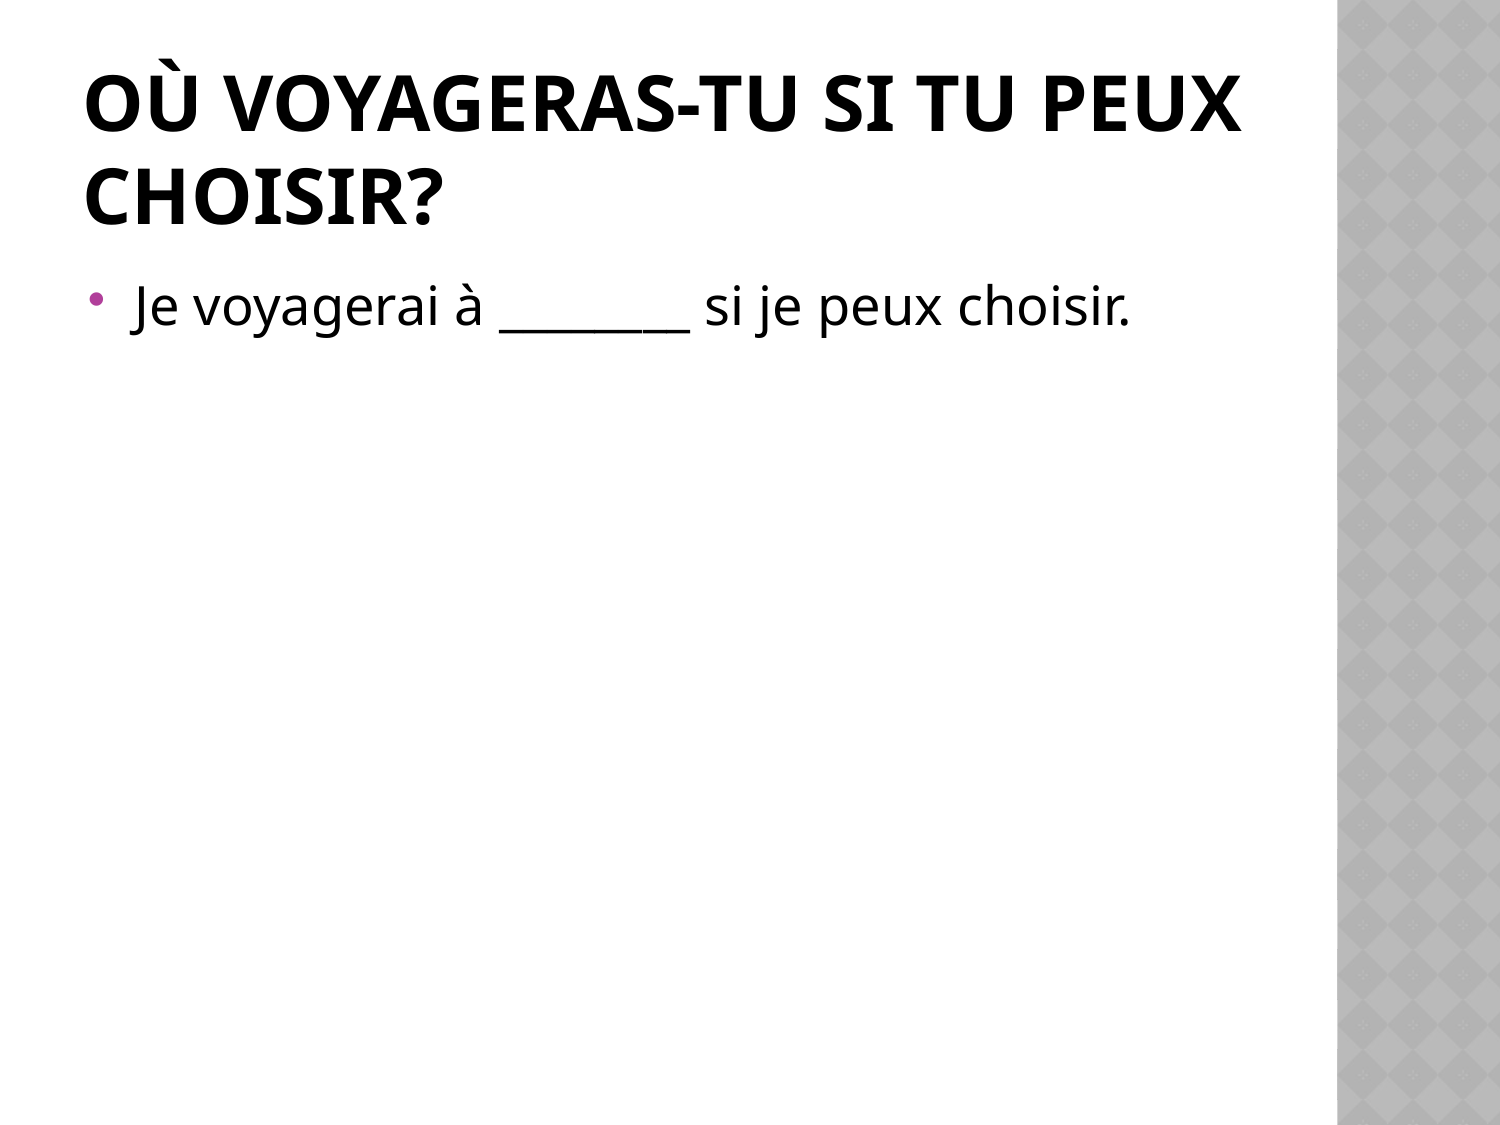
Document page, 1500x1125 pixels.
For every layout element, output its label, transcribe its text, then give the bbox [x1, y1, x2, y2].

title Où voyageras-tu si tu peux choisir? [75, 52, 1263, 240]
list Je voyagerai à ________ si je peux choisir. [75, 264, 1263, 1059]
